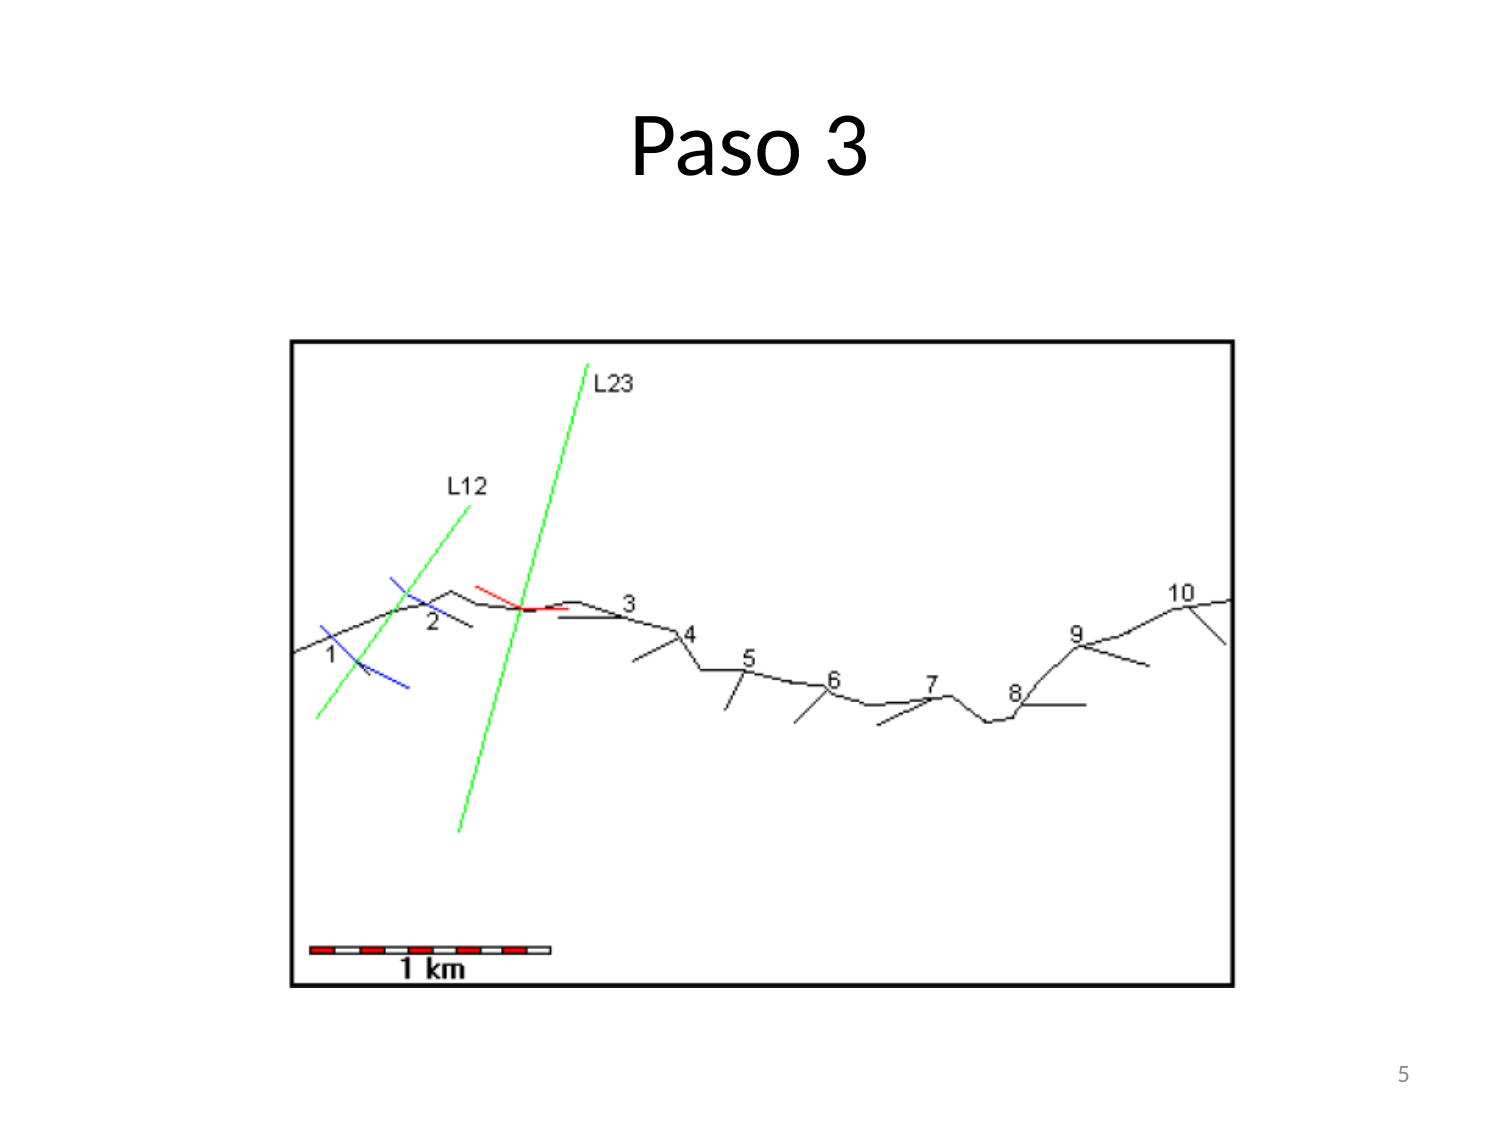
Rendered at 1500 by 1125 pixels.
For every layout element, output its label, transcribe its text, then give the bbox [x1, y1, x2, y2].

slide_number 5 [1074, 1042, 1425, 1103]
picture [288, 337, 1238, 989]
title Paso 3 [75, 45, 1425, 233]
